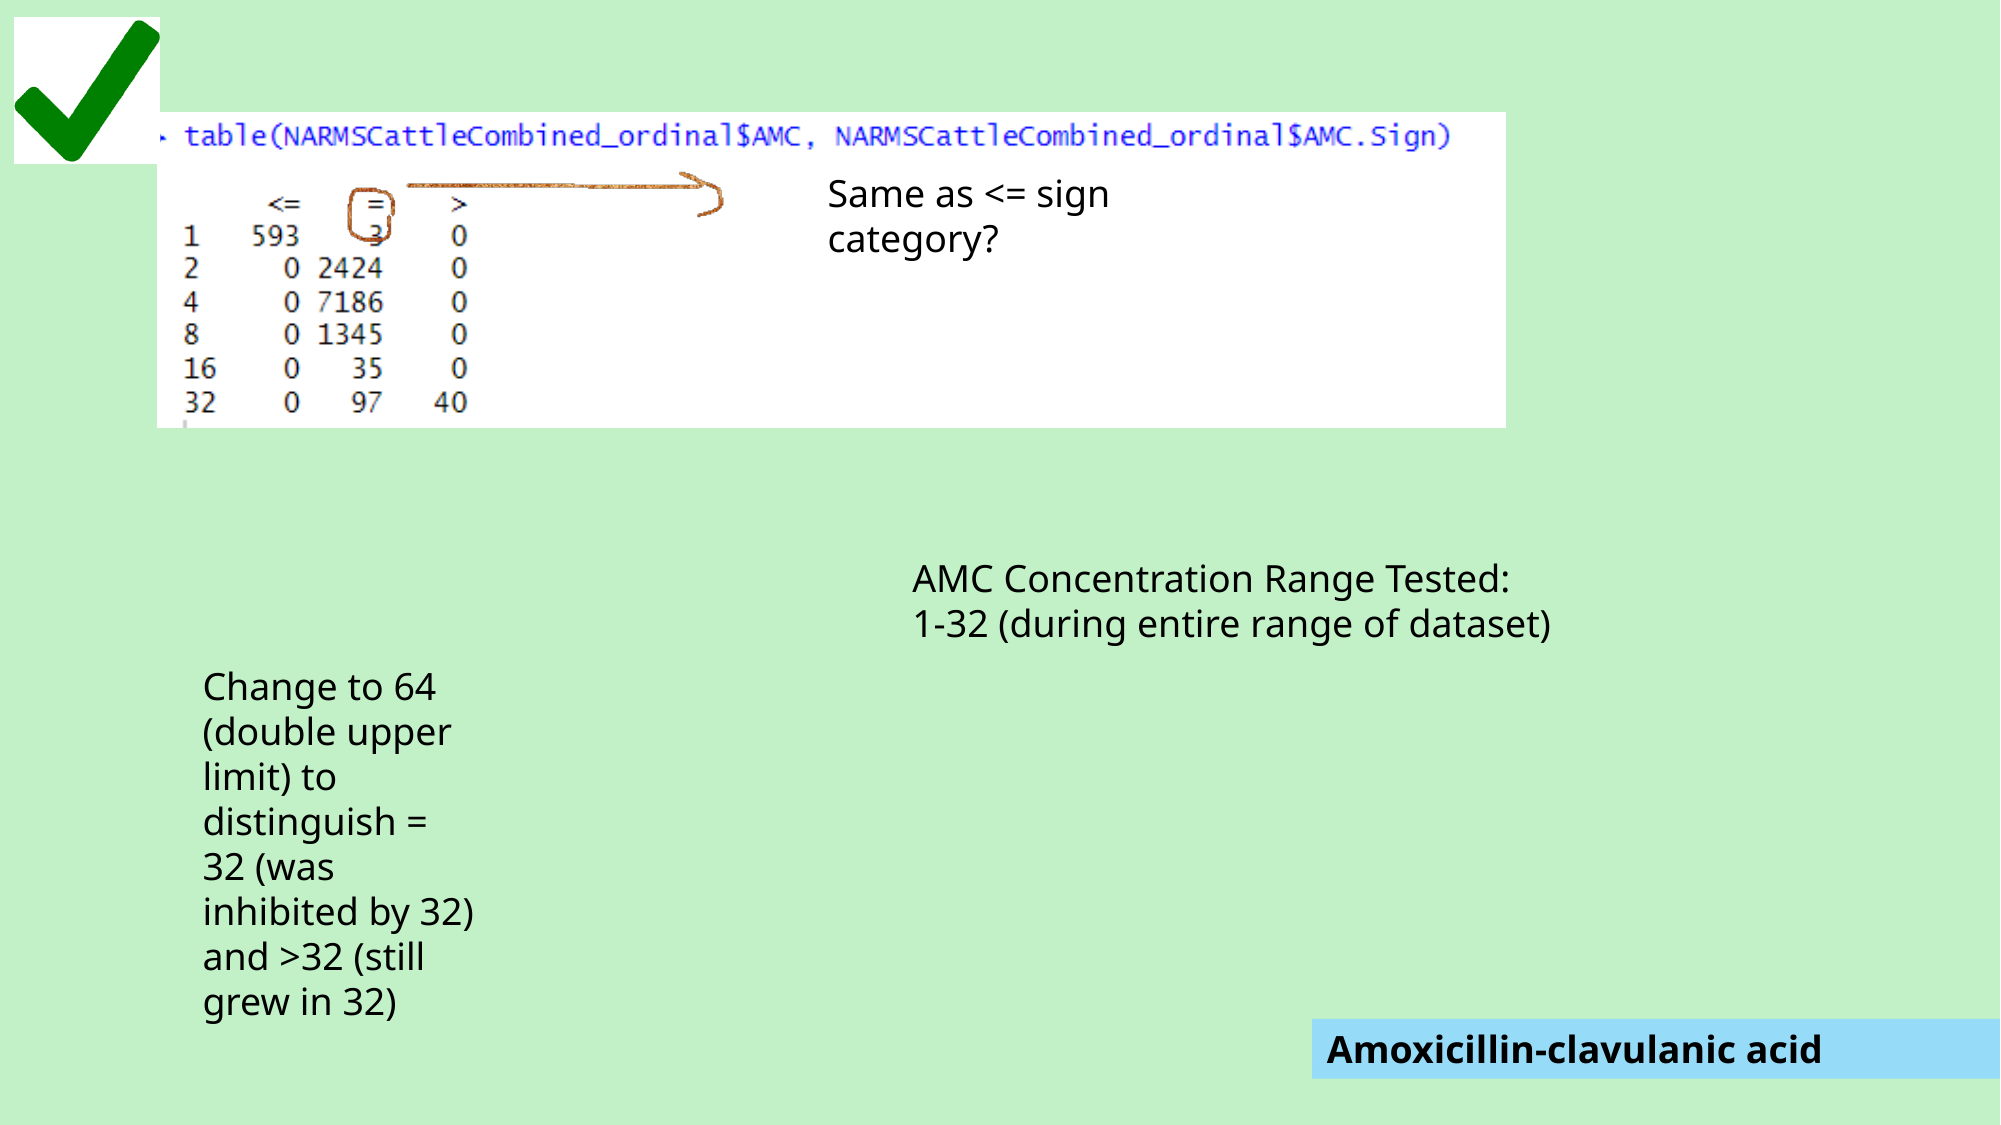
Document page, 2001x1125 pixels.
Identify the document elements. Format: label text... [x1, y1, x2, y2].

text_box Change to 64 (double upper limit) to distinguish = 32 (was inhibited by 32) and >32 (still grew in 32) [187, 655, 490, 1031]
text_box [395, 381, 531, 618]
picture [13, 17, 1506, 429]
text_box AMC Concentration Range Tested: 1-32 (during entire range of dataset) [897, 502, 1645, 653]
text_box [345, 167, 727, 246]
text_box Amoxicillin-clavulanic acid [1312, 1018, 2000, 1079]
